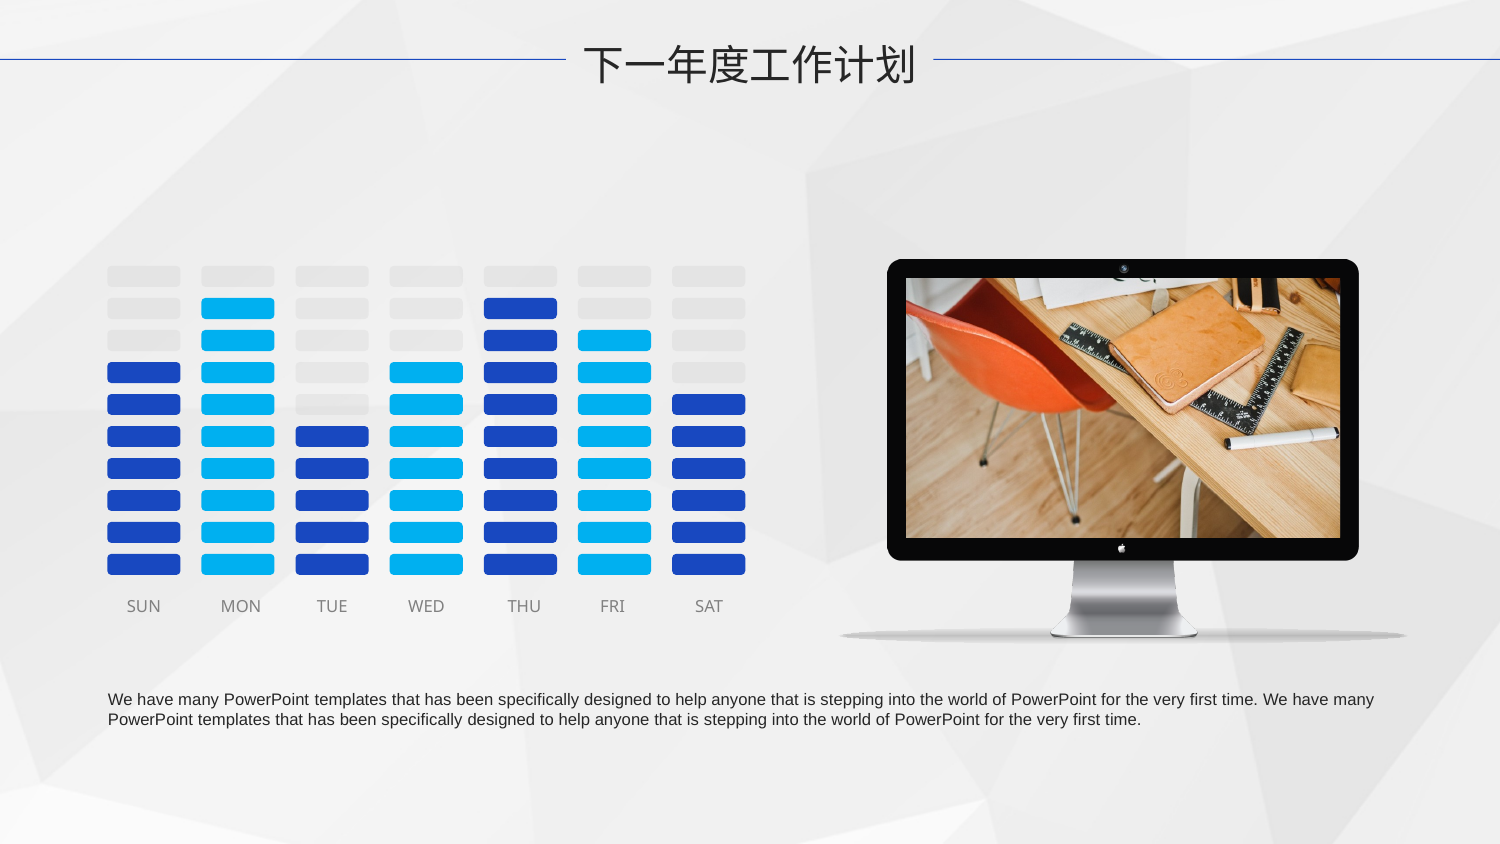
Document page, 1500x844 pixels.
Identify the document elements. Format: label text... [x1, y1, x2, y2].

picture [0, 0, 1500, 844]
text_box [837, 259, 1409, 645]
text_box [106, 265, 746, 617]
text_box We have many PowerPoint templates that has been specifically designed to help anyone that is stepping into the world of PowerPoint for the very first time. We have many PowerPoint templates that has been specifically designed to help anyone that is stepping into the world of PowerPoint for the very first time. [93, 681, 1440, 737]
text_box 下一年度工作计划 [568, 31, 932, 97]
